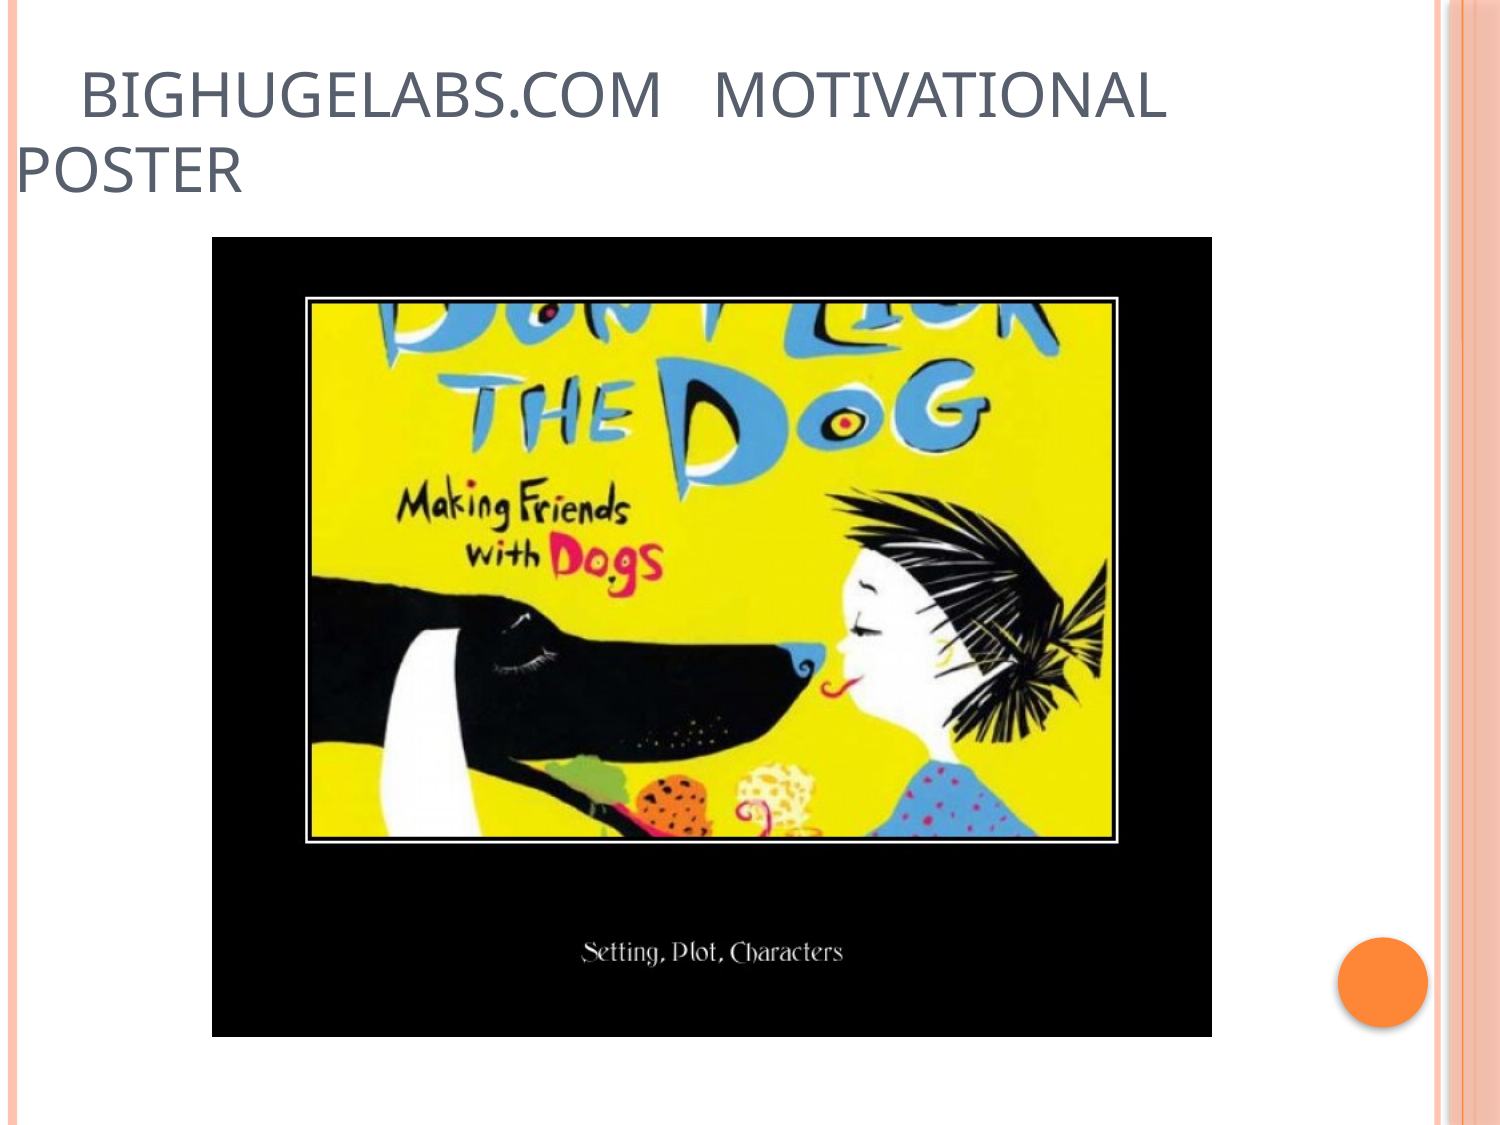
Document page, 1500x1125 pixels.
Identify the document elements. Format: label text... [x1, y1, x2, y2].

title BigHugeLabs.com Motivational Poster [0, 24, 1425, 213]
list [211, 236, 1213, 1038]
